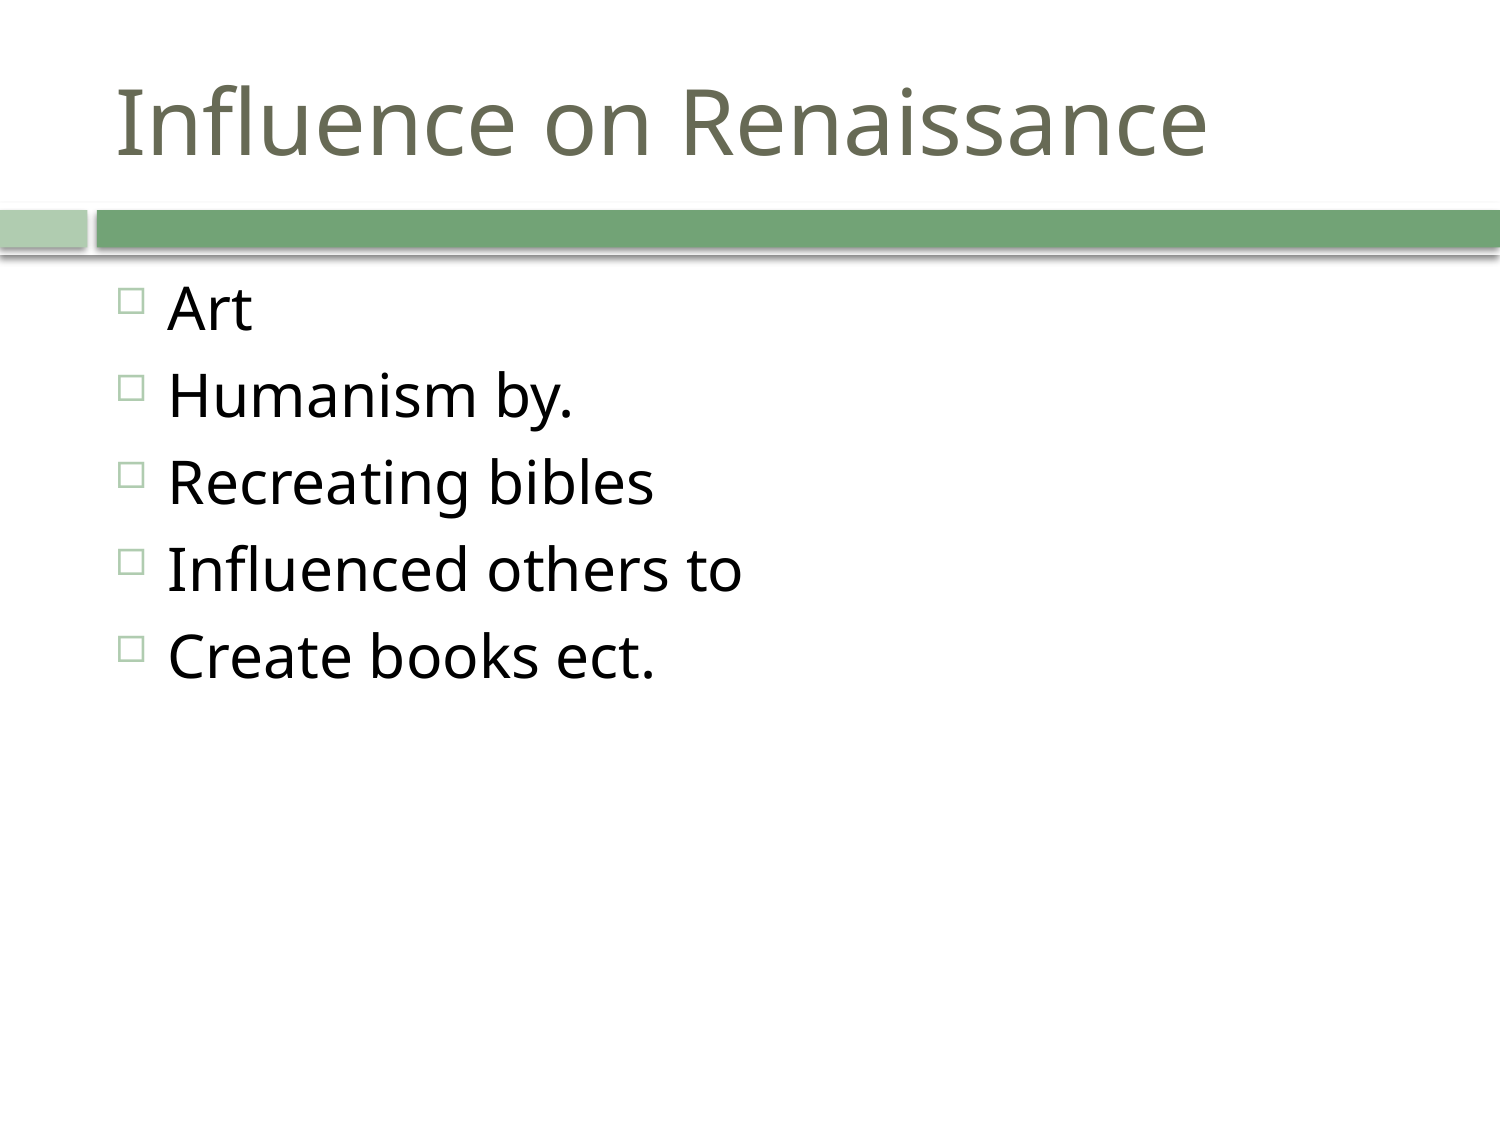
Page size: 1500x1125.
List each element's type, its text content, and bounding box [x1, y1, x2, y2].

list Art Humanism by. Recreating bibles Influenced others to Create books ect. [100, 262, 1438, 1000]
title Influence on Renaissance [100, 37, 1438, 200]
